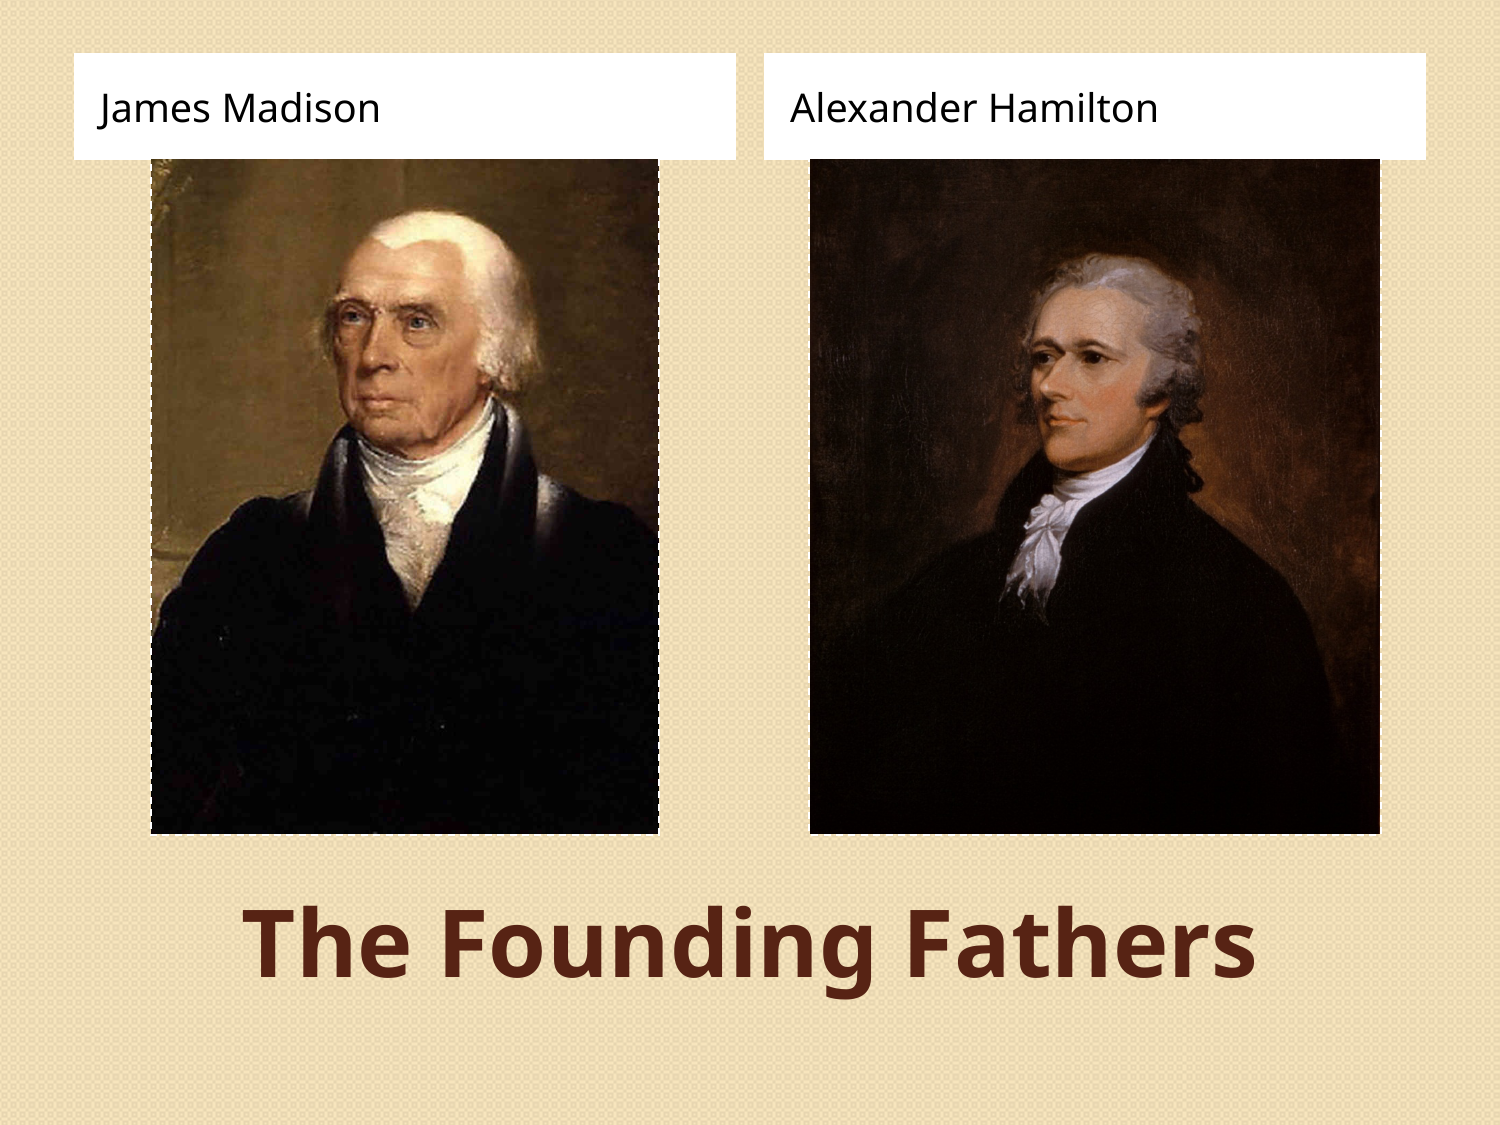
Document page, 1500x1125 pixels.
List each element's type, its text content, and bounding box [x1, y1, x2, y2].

title The Founding Fathers [75, 846, 1425, 1034]
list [809, 158, 1381, 835]
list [151, 158, 659, 835]
list James Madison [74, 53, 736, 160]
list Alexander Hamilton [764, 53, 1426, 160]
